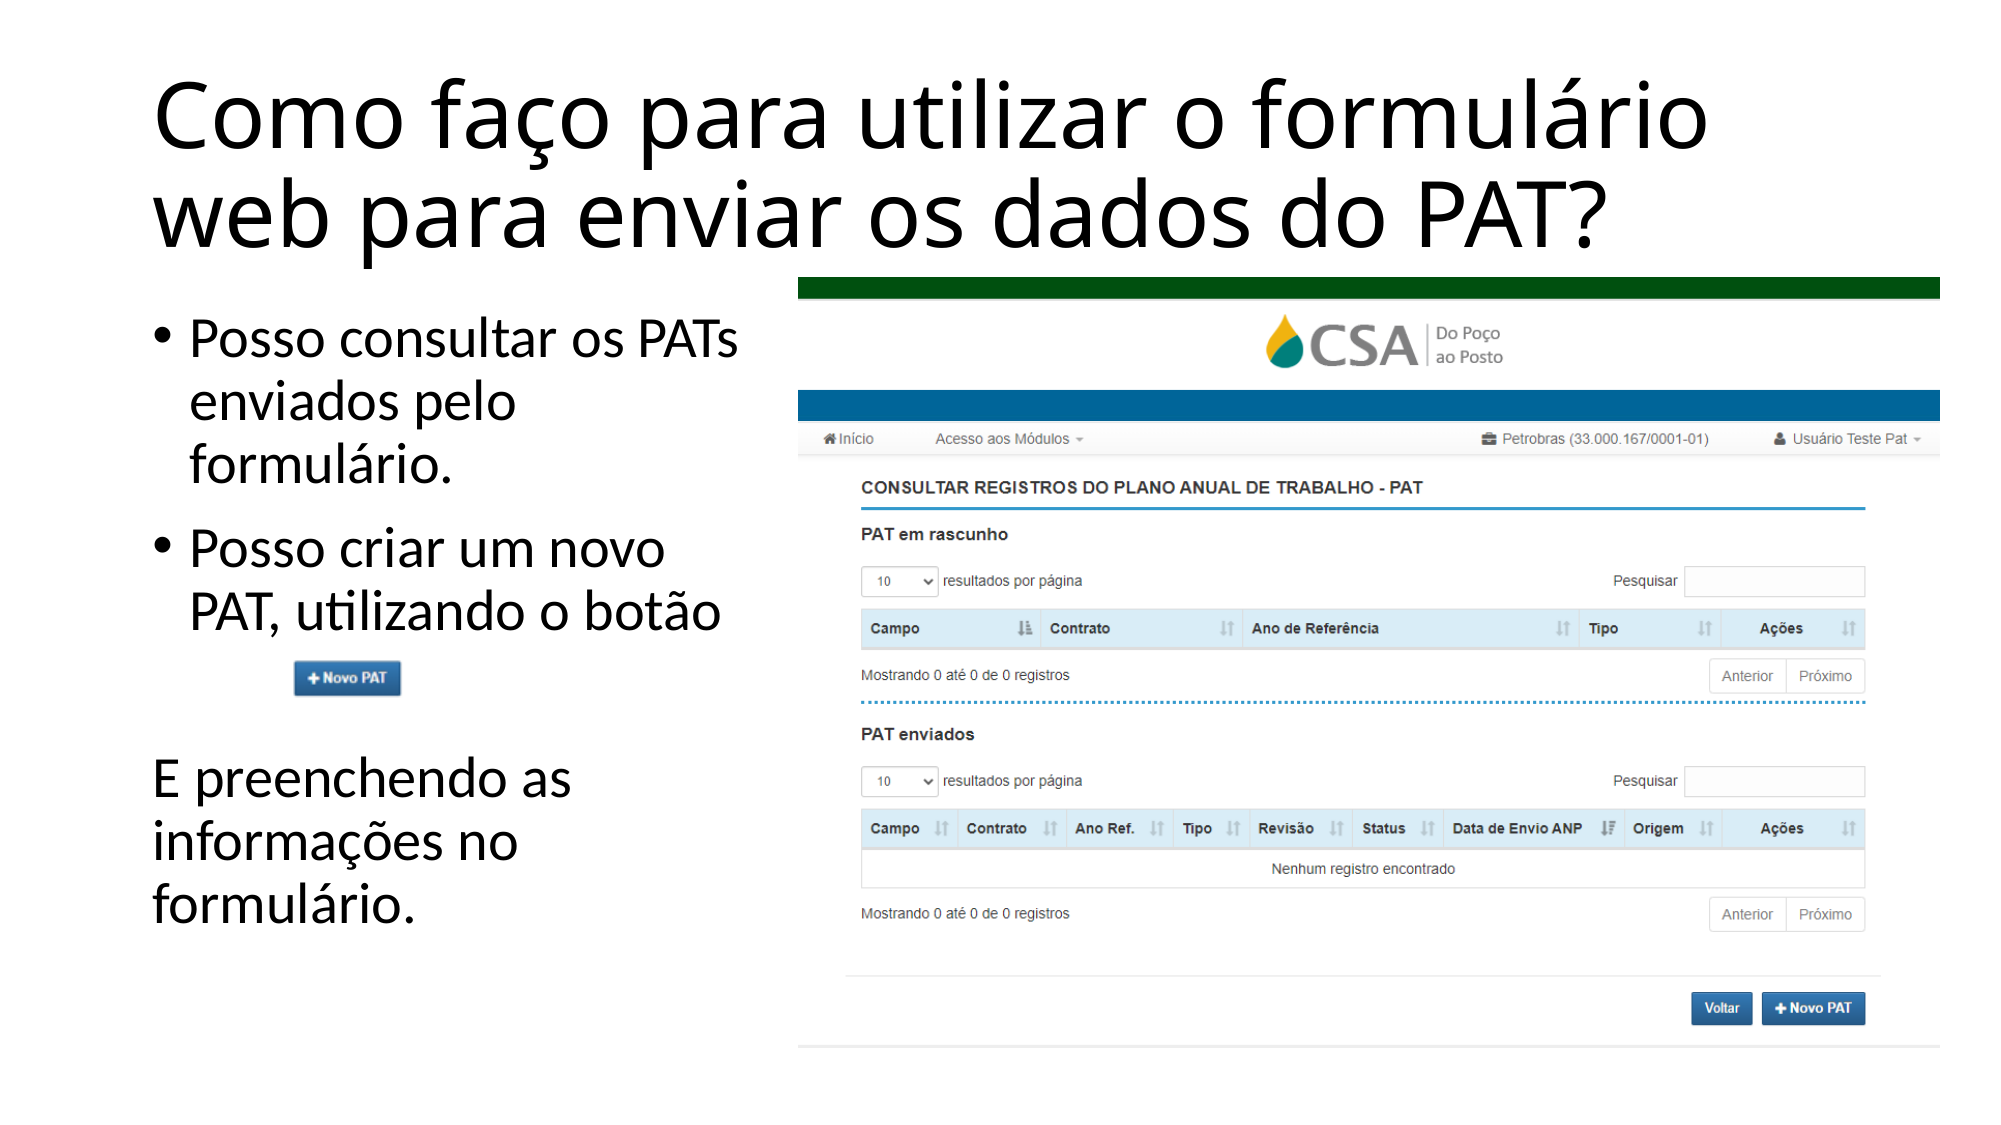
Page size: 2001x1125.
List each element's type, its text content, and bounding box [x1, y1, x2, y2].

picture [798, 422, 1940, 1048]
picture [291, 656, 410, 704]
list Posso consultar os PATs enviados pelo formulário. Posso criar um novo PAT, utilizando o botão E preenchendo as informações no formulário. [137, 299, 761, 1014]
title Como faço para utilizar o formulário web para enviar os dados do PAT? [137, 59, 1863, 278]
picture [798, 277, 1940, 389]
